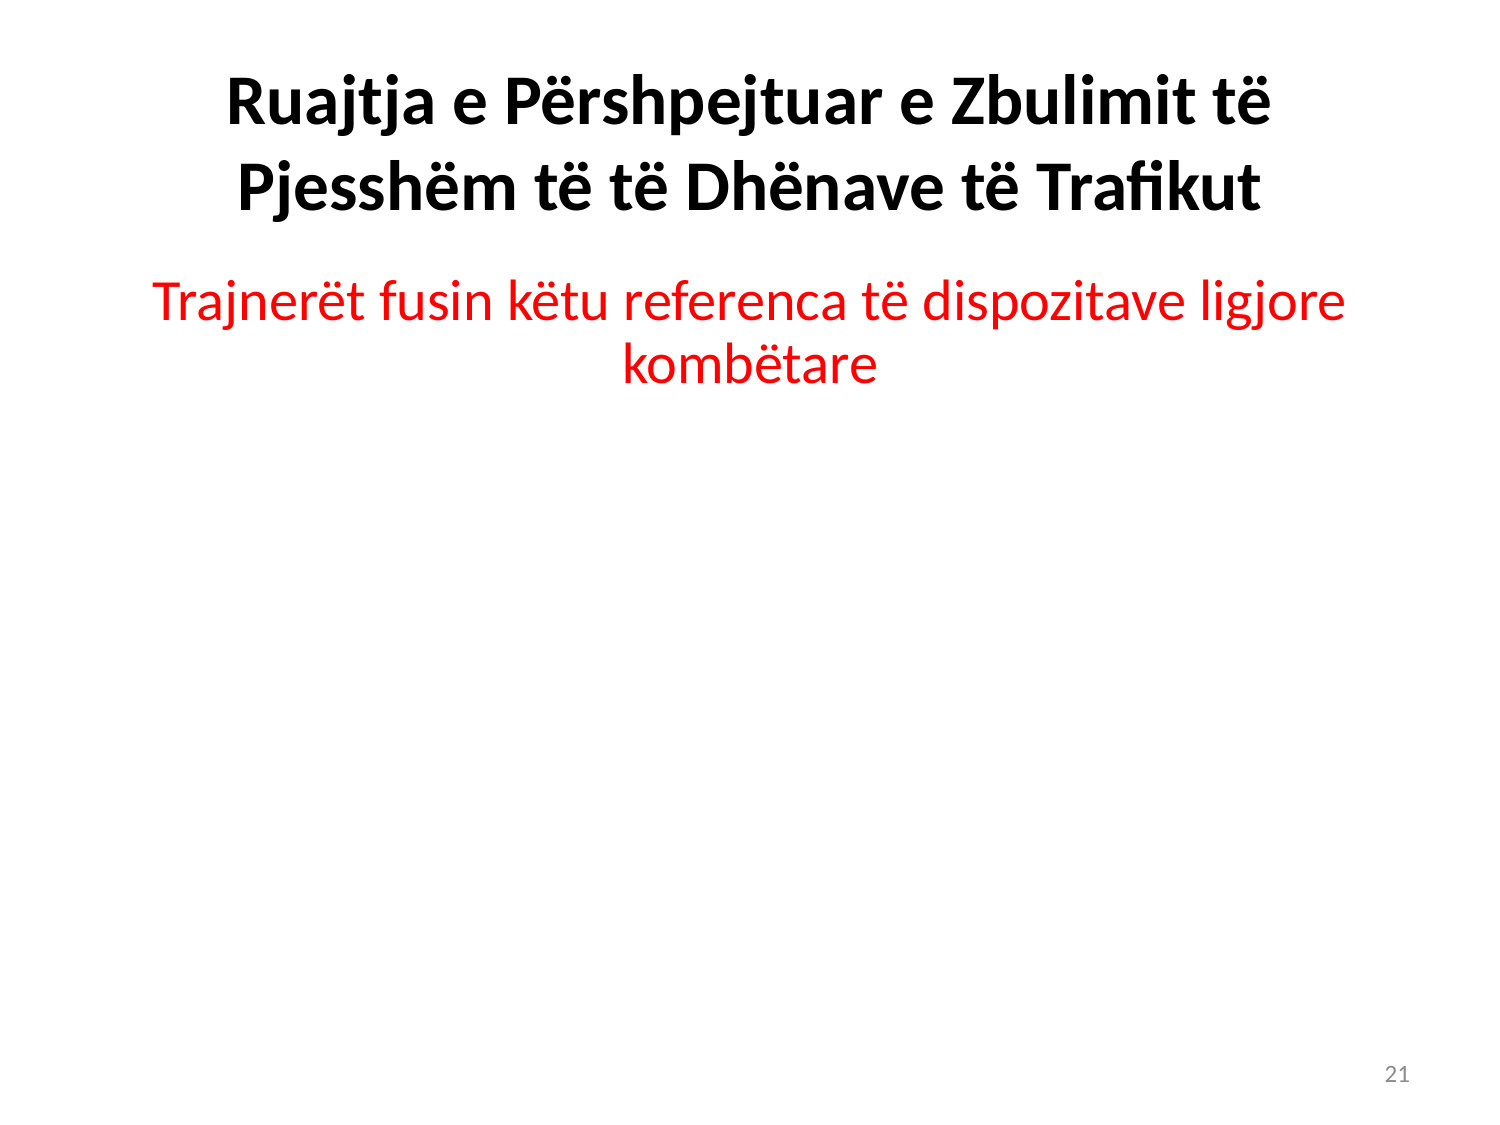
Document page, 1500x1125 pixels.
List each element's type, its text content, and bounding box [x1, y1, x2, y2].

title Ruajtja e Përshpejtuar e Zbulimit të Pjesshëm të të Dhënave të Trafikut [75, 45, 1425, 233]
slide_number 21 [1074, 1042, 1425, 1103]
list Trajnerët fusin këtu referenca të dispozitave ligjore kombëtare [75, 262, 1425, 1005]
